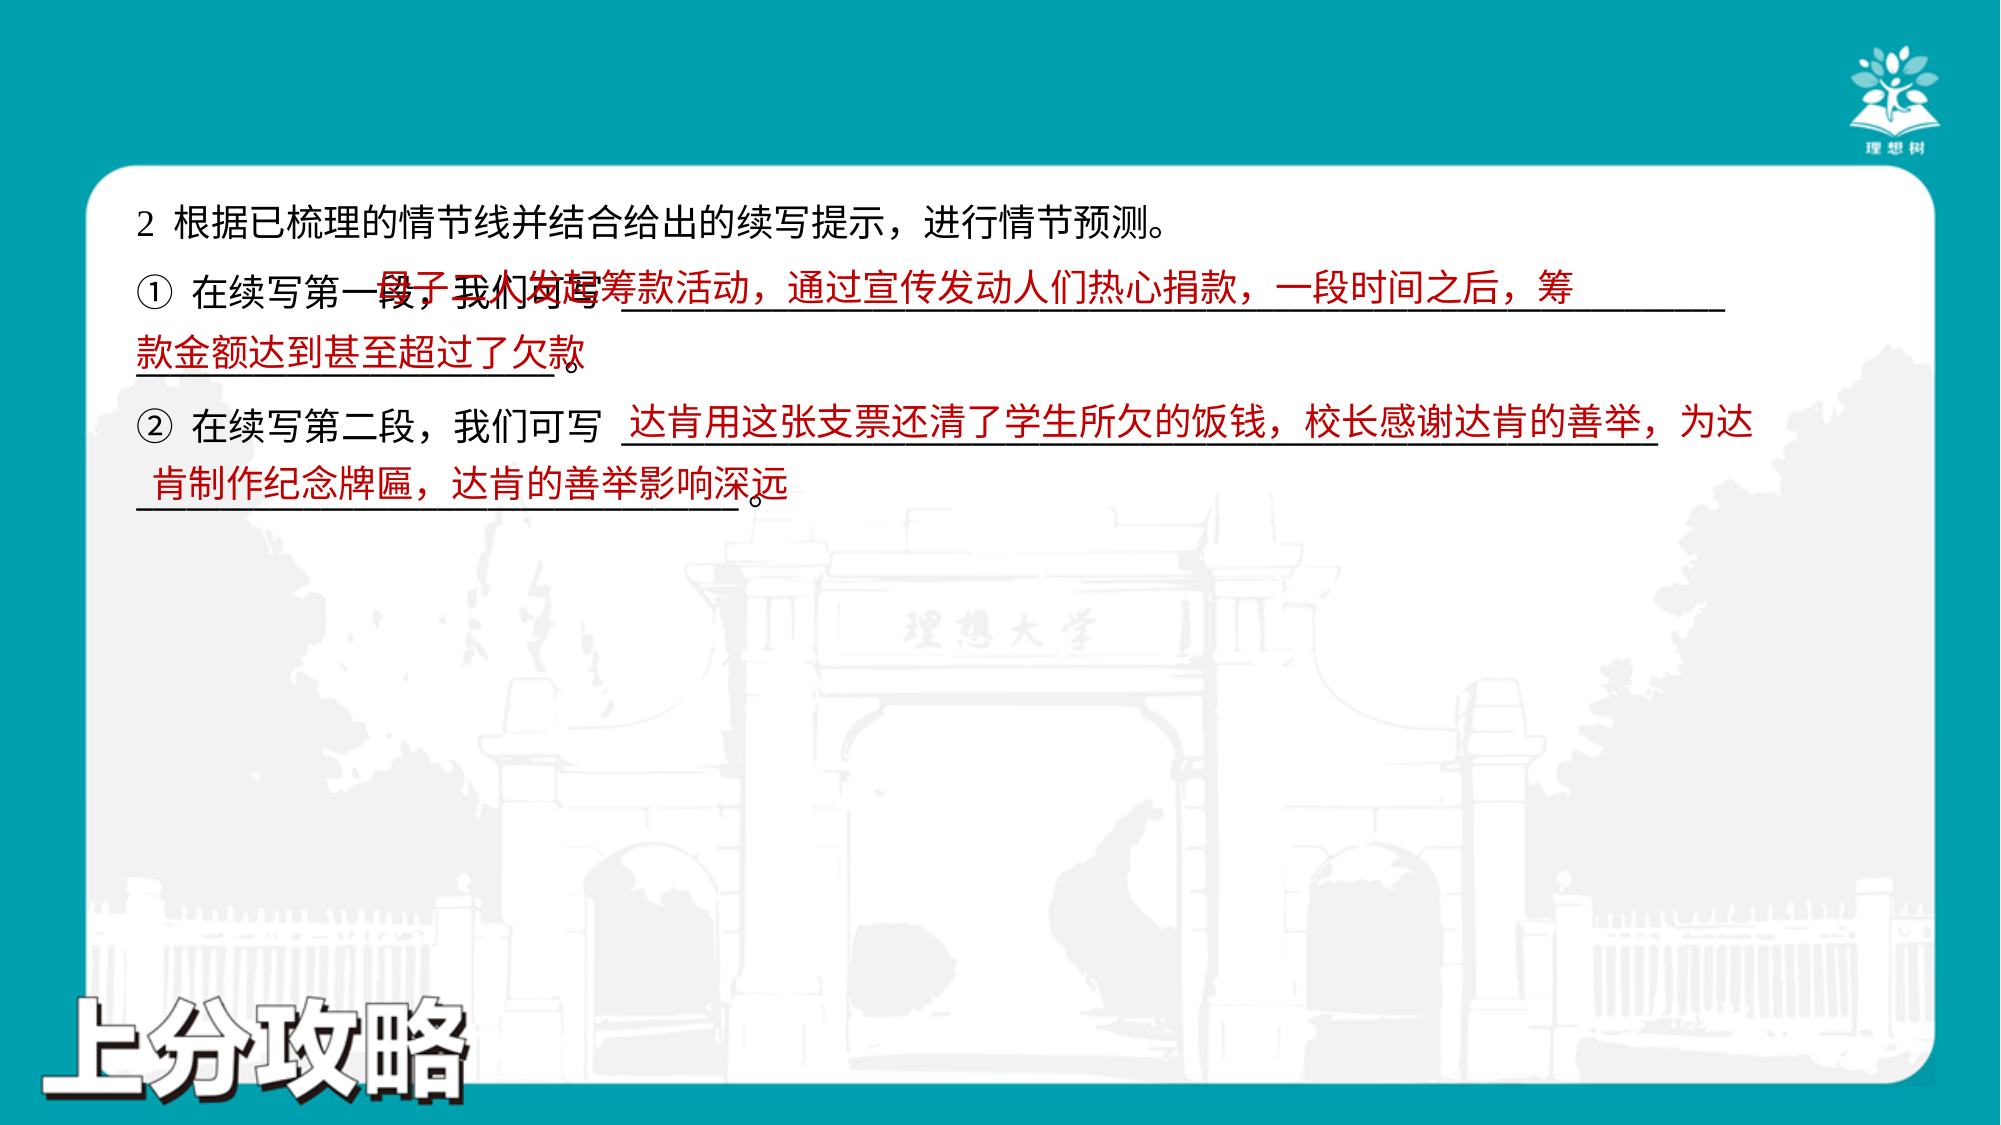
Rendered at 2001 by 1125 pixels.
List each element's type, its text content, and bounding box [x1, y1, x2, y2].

text_box ① 在续写第一段，我们可写 __________________________________________________________________ _________________________。 [136, 367, 1865, 372]
text_box 2 根据已梳理的情节线并结合给出的续写提示，进行情节预测。 [136, 177, 1865, 237]
text_box 母子二人发起筹款活动，通过宣传发动人们热心捐款，一段时间之后，筹 款金额达到甚至超过了欠款 [136, 240, 1865, 367]
text_box ② 在续写第二段，我们可写 ______________________________________________________________ ____________________________________。 [136, 379, 1865, 506]
text_box 达肯用这张支票还清了学生所欠的饭钱，校长感谢达肯的善举，为达 [615, 374, 1768, 436]
picture [0, 0, 2000, 1125]
text_box 肯制作纪念牌匾，达肯的善举影响深远 [137, 440, 803, 498]
